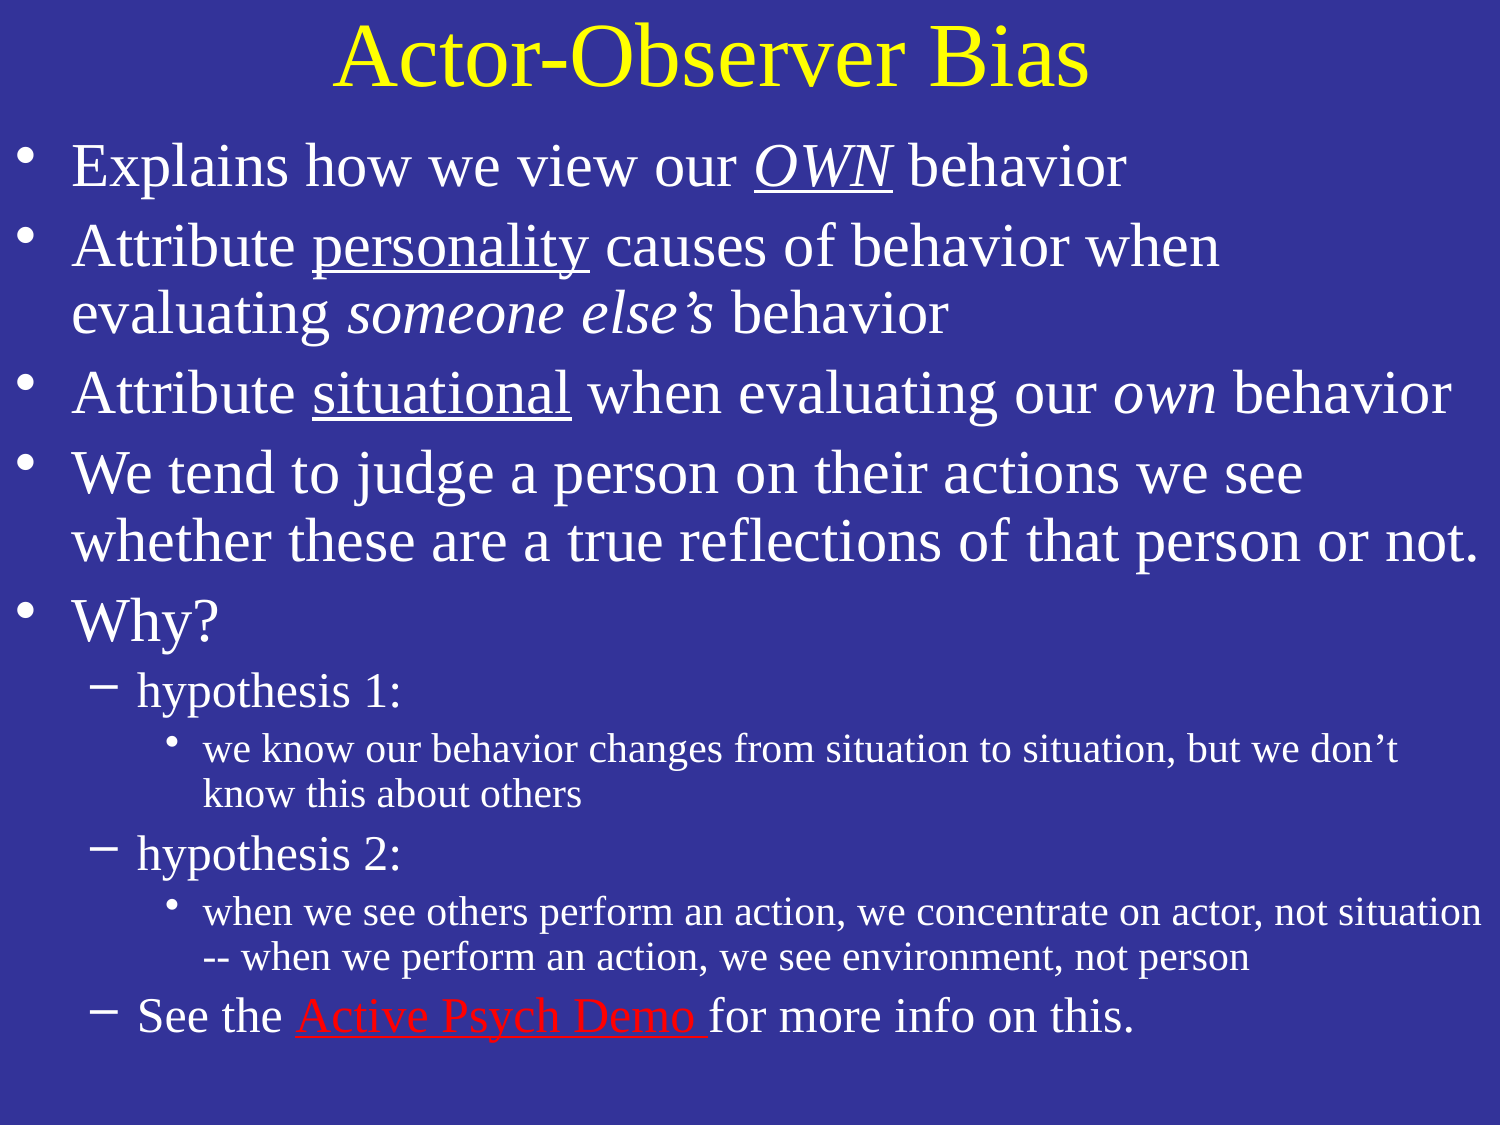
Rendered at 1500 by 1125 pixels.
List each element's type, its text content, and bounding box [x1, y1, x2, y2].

title Actor-Observer Bias [74, 0, 1351, 101]
list Explains how we view our OWN behavior Attribute personality causes of behavior when evaluating someone else’s behavior Attribute situational when evaluating our own behavior We tend to judge a person on their actions we see whether these are a true reflections of that person or not. Why? hypothesis 1: we know our behavior changes from situation to situation, but we don’t know this about others hypothesis 2: when we see others perform an action, we concentrate on actor, not situation -- when we perform an action, we see environment, not person See the Active Psych Demo for more info on this. [0, 124, 1500, 935]
